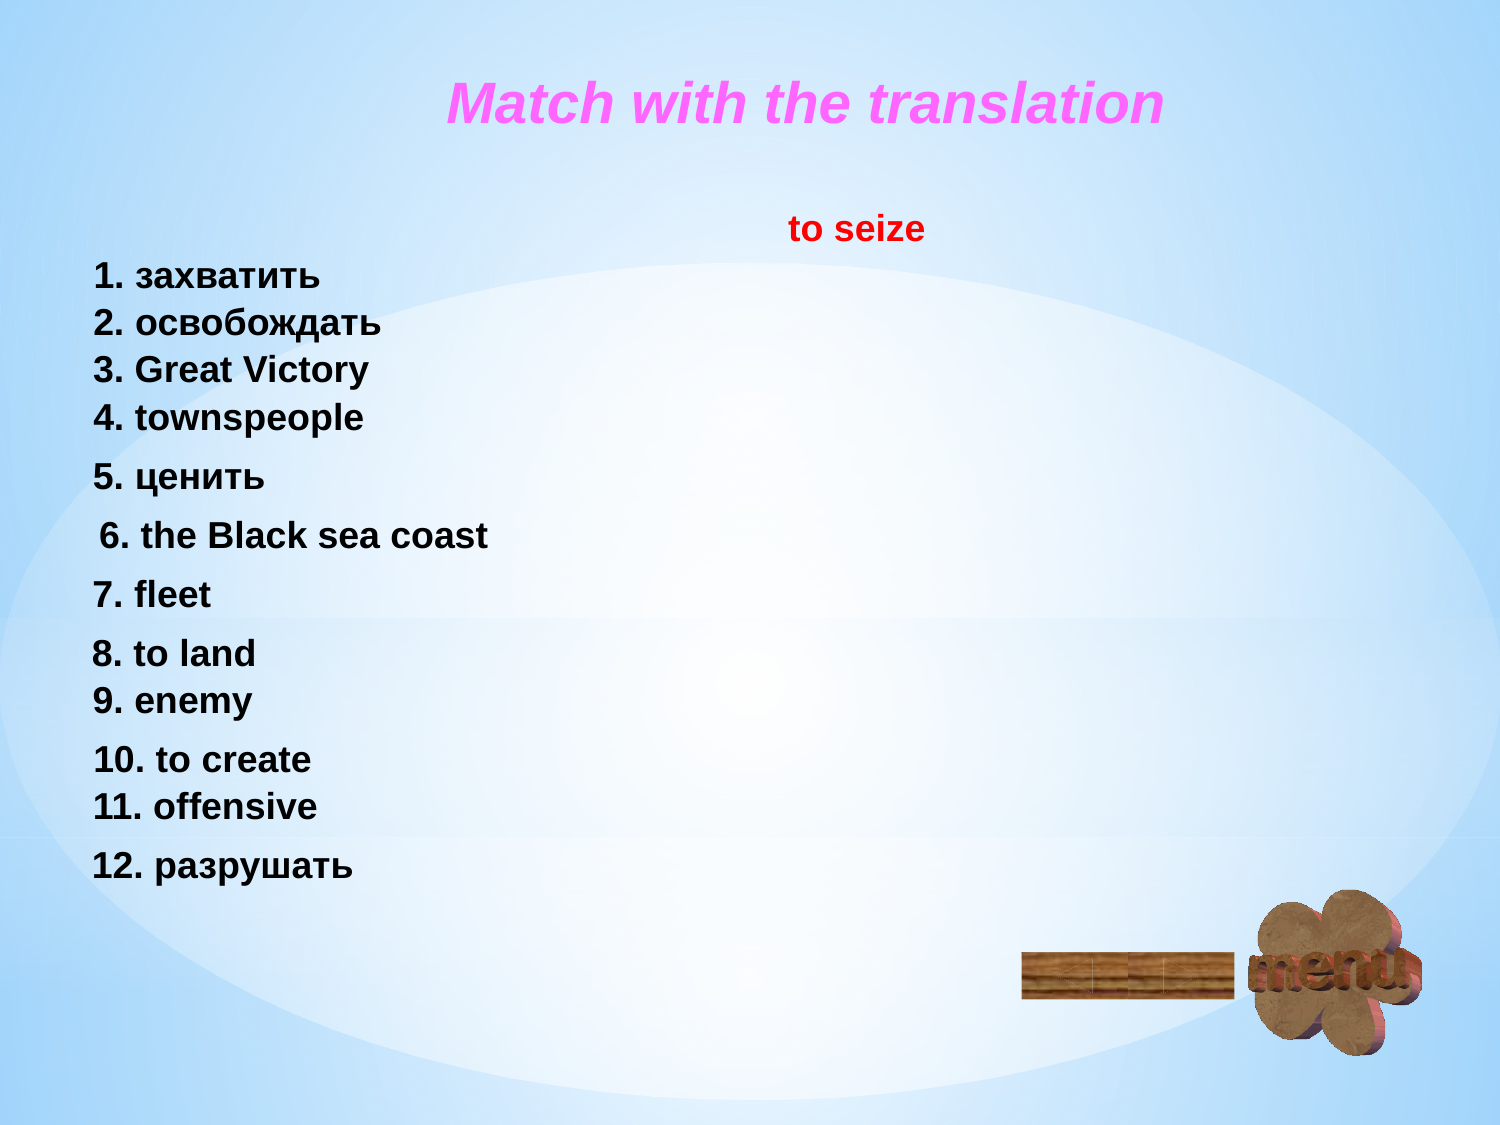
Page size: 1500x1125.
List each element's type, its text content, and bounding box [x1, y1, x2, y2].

text_box 2. освобождать [78, 290, 409, 351]
picture [1210, 822, 1462, 1125]
text_box 11. offensive [78, 774, 333, 834]
text_box to seize [773, 196, 1256, 257]
text_box [1021, 952, 1128, 1000]
text_box 5. ценить [78, 444, 281, 504]
text_box 6. the Black sea coast [84, 503, 504, 609]
text_box 3. Great Victory [78, 337, 385, 385]
text_box 4. townspeople [78, 385, 409, 446]
text_box 1. захватить [78, 243, 336, 290]
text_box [111, 57, 1183, 176]
text_box 7. fleet [77, 562, 258, 621]
text_box [1128, 952, 1204, 1000]
text_box [336, 278, 609, 340]
text_box 12. разрушать [77, 834, 407, 894]
text_box 10. to create [78, 727, 409, 788]
text_box 9. enemy [77, 668, 268, 729]
text_box 8. to land [77, 621, 407, 682]
